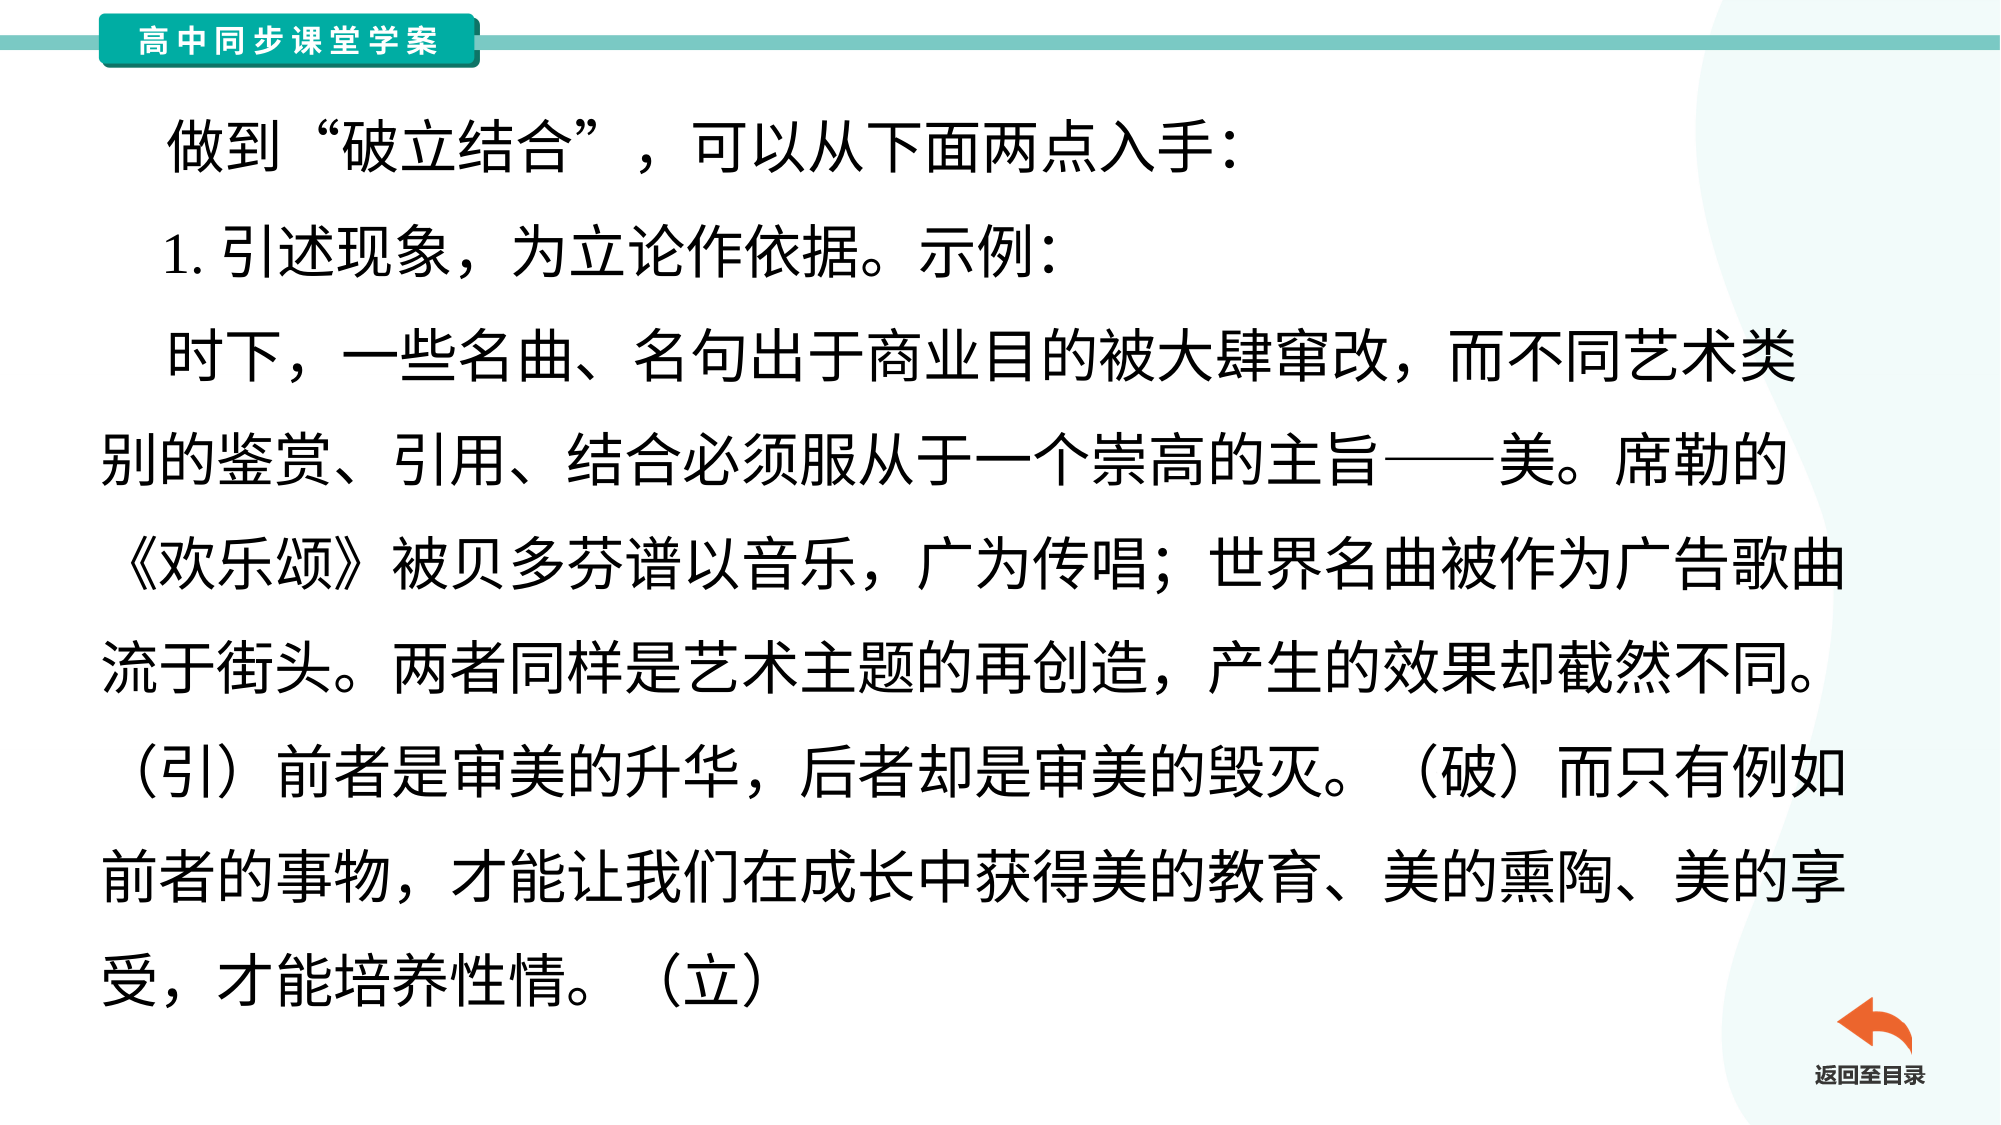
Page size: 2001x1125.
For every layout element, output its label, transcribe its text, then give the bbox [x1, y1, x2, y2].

text_box 做到“破立结合”，可以从下面两点入手： 1.引述现象，为立论作依据。示例： 时下，一些名曲、名句出于商业目的被大肆窜改，而不同艺术类 别的鉴赏、引用、结合必须服从于一个崇高的主旨——美。席勒的 《欢乐颂》被贝多芬谱以音乐，广为传唱；世界名曲被作为广告歌曲 流于街头。两者同样是艺术主题的再创造，产生的效果却截然不同。 （引）前者是审美的升华，后者却是审美的毁灭。（破）而只有例如 前者的事物，才能让我们在成长中获得美的教育、美的熏陶、美的享 受，才能培养性情。（立） [100, 76, 1899, 1014]
picture [0, 0, 2000, 1125]
